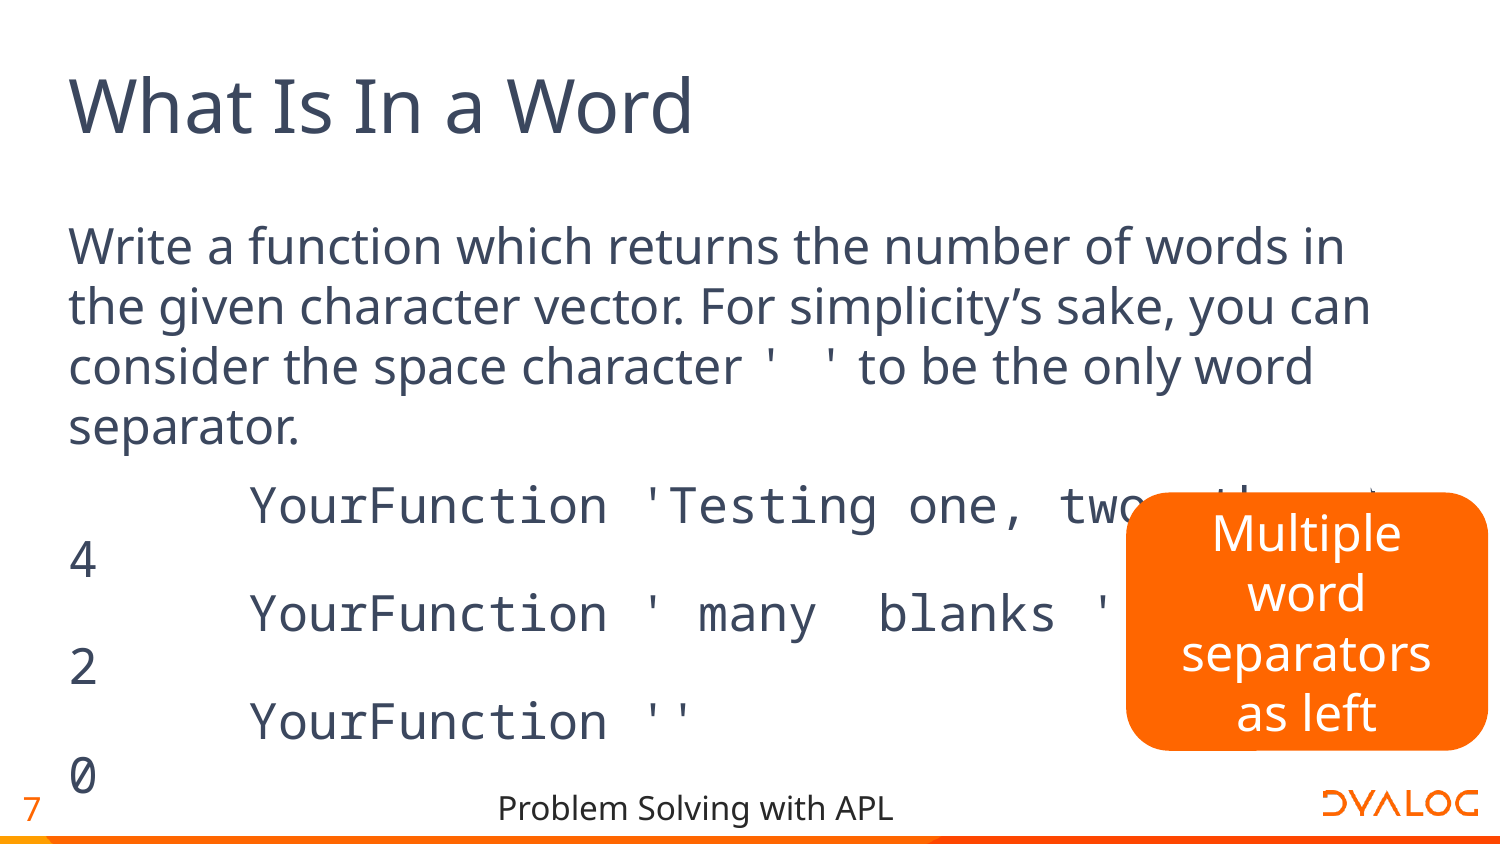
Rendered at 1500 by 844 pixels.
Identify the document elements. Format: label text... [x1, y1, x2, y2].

picture [0, 836, 1500, 844]
title What Is In a Word [53, 43, 1129, 157]
text_box Bonus task: Multiple word separators as left argument [1124, 490, 1491, 753]
picture [1323, 790, 1478, 816]
list Write a function which returns the number of words in the given character vector. For simplicity’s sake, you can consider the space character ' ' to be the only word separator. YourFunction 'Testing one, two, three' 4 YourFunction ' many blanks ' 2 YourFunction '' 0 [53, 207, 1453, 740]
